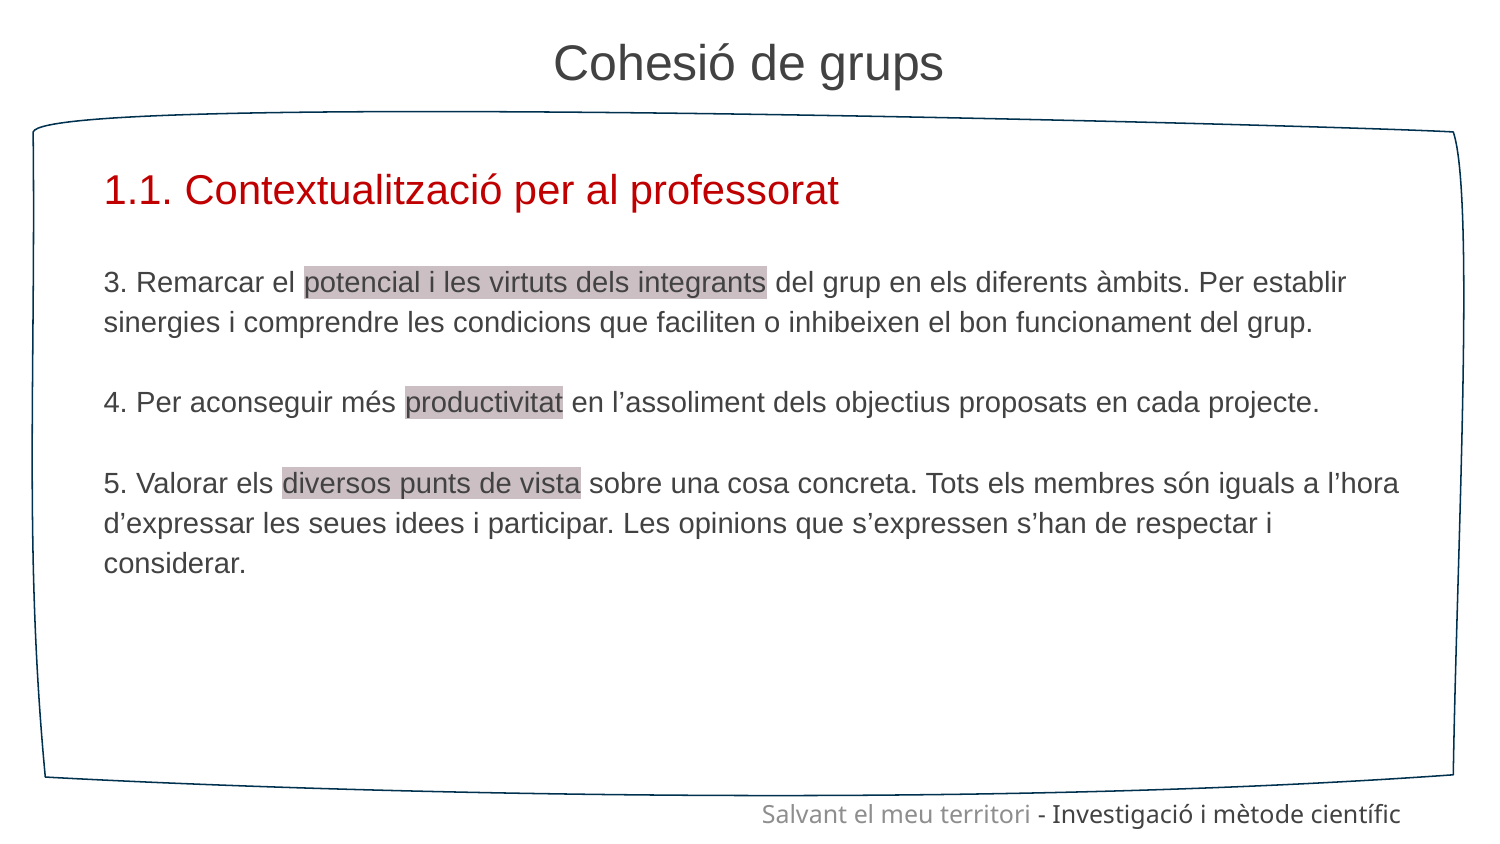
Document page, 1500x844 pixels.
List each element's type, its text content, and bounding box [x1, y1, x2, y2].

title Cohesió de grups [0, 20, 1499, 106]
list 3. Remarcar el potencial i les virtuts dels integrants del grup en els diferents àmbits. Per establir sinergies i comprendre les condicions que faciliten o inhibeixen el bon funcionament del grup. 4. Per aconseguir més productivitat en l’assoliment dels objectius proposats en cada projecte. 5. Valorar els diversos punts de vista sobre una cosa concreta. Tots els membres són iguals a l’hora d’expressar les seues idees i participar. Les opinions que s’expressen s’han de respectar i considerar. [88, 242, 1417, 747]
text_box Salvant el meu territori - Investigació i mètode científic [88, 790, 1417, 844]
text_box 1.1. Contextualització per al professorat [88, 147, 1417, 234]
text_box [32, 111, 1464, 790]
